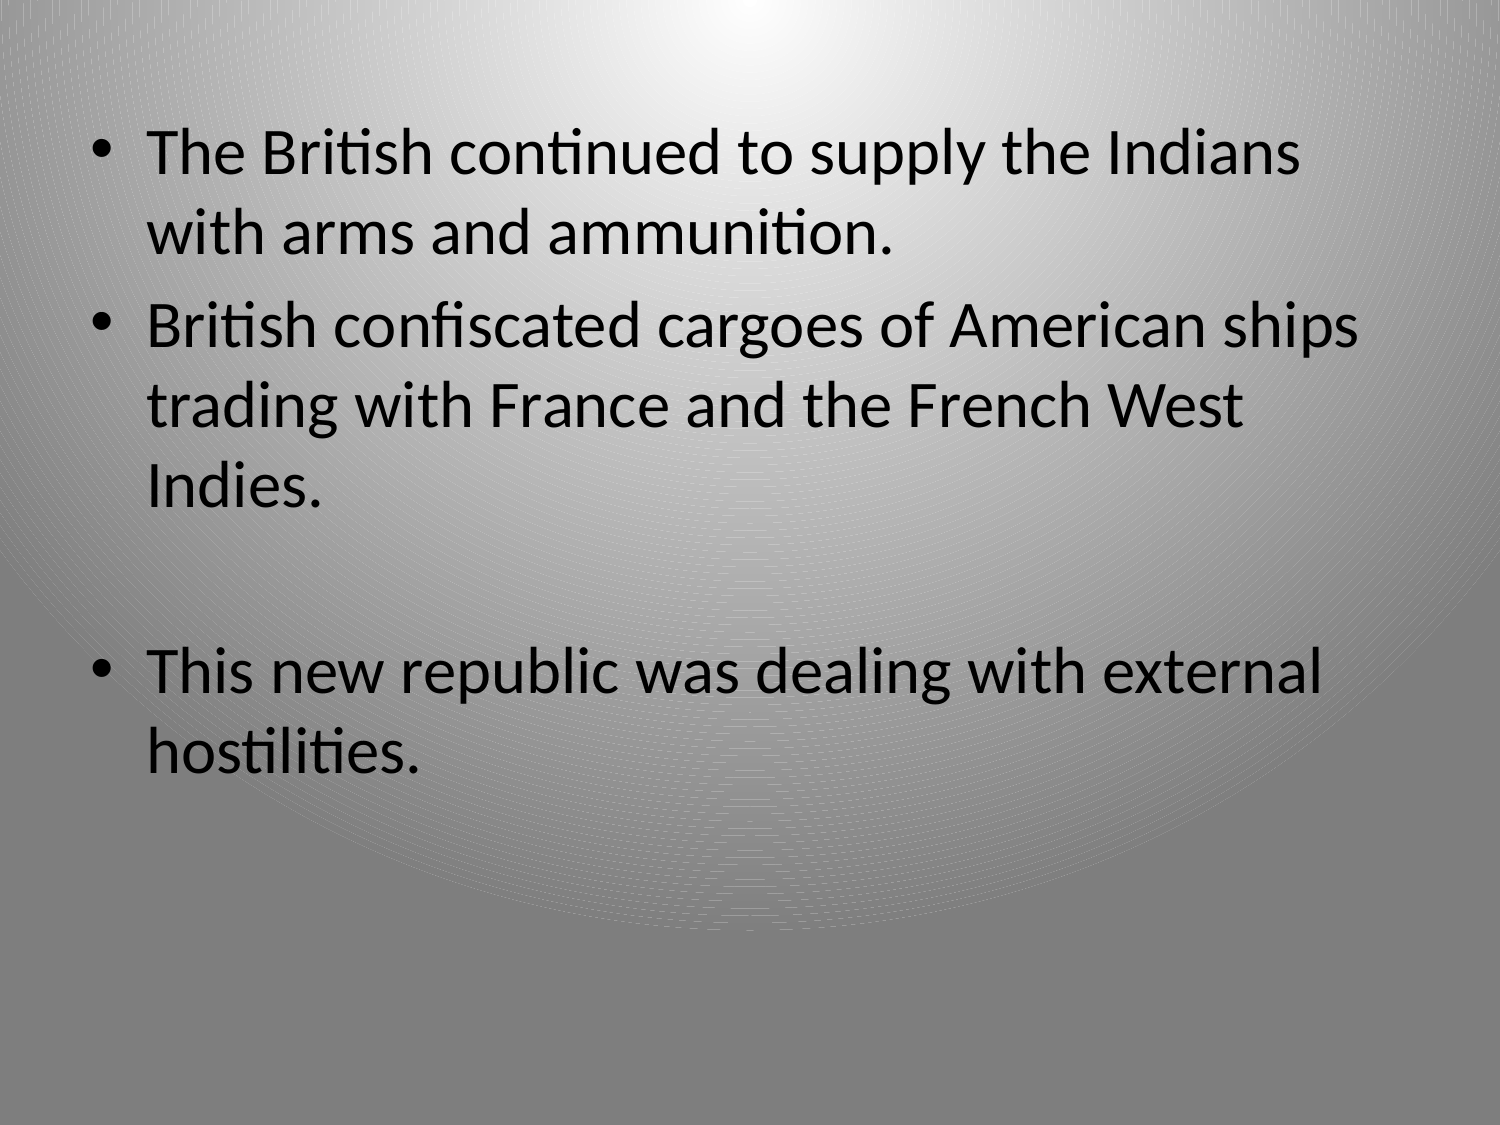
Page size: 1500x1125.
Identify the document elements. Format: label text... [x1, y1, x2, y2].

list The British continued to supply the Indians with arms and ammunition. British confiscated cargoes of American ships trading with France and the French West Indies. This new republic was dealing with external hostilities. [75, 99, 1425, 1005]
